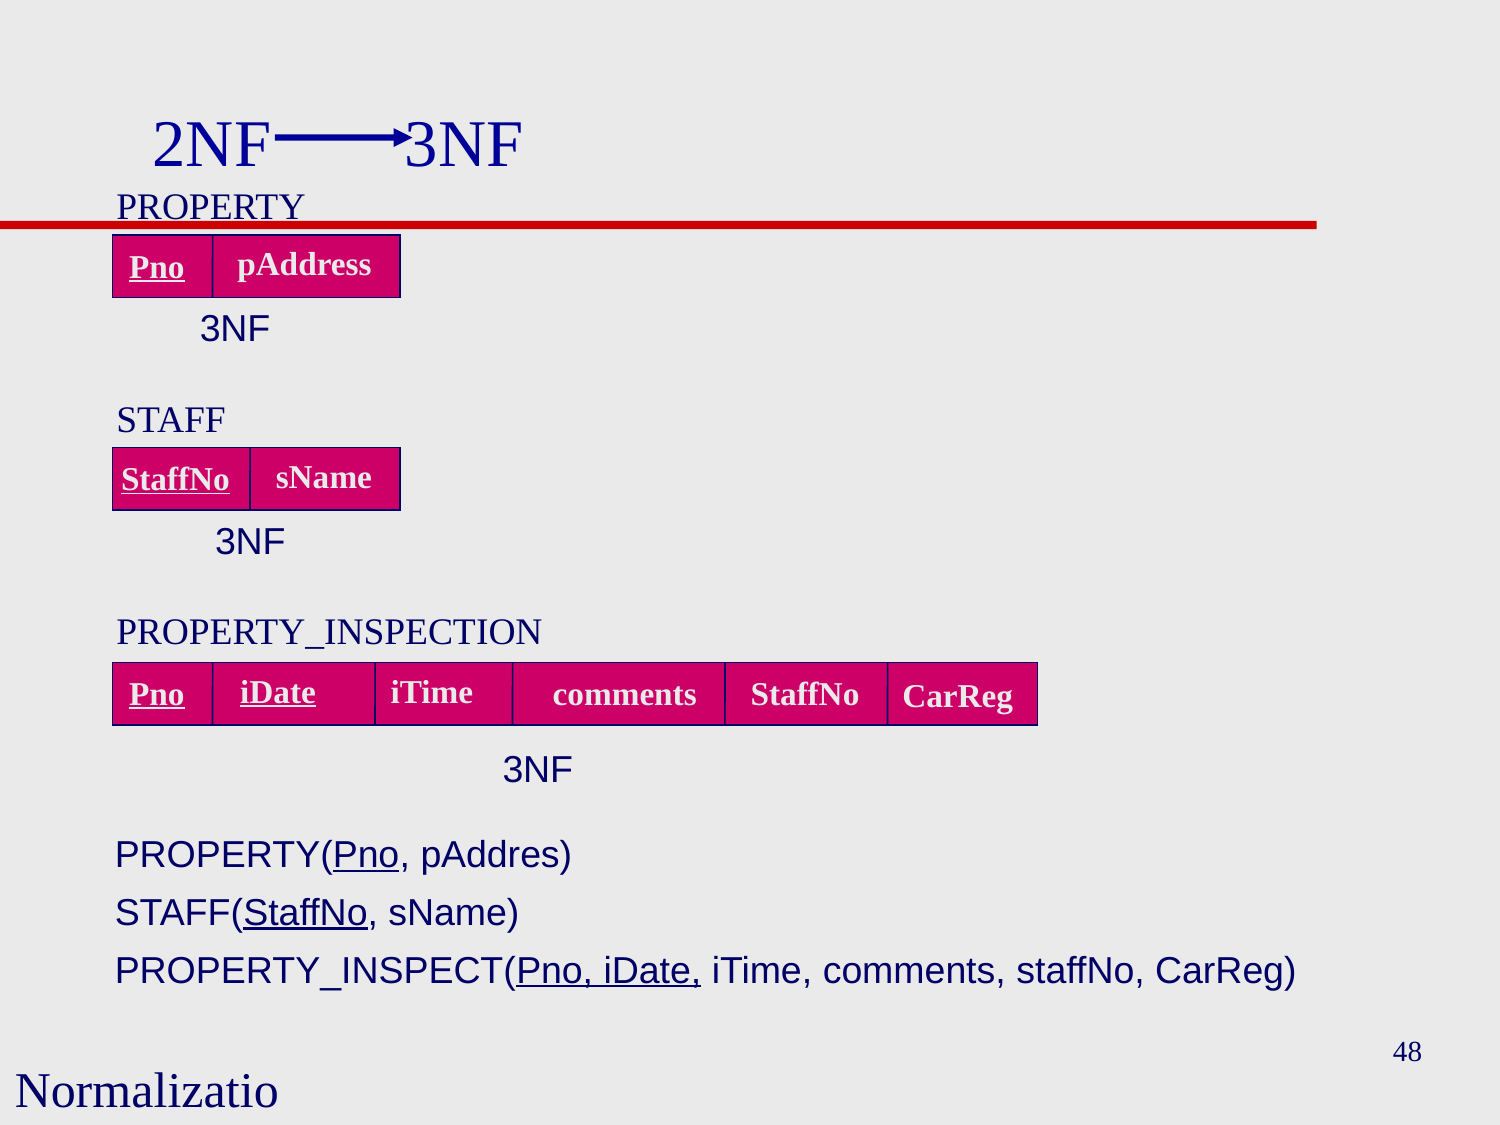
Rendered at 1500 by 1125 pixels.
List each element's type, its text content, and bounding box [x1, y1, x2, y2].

text_box [112, 447, 400, 511]
text_box [513, 662, 887, 725]
text_box [888, 662, 1038, 725]
slide_number Normalization [0, 1050, 313, 1125]
text_box PROPERTY_INSPECTION [101, 599, 558, 660]
text_box 3NF [185, 296, 286, 357]
text_box StaffNo [735, 664, 875, 720]
text_box Pno [106, 664, 200, 720]
text_box [112, 587, 143, 648]
text_box [274, 131, 413, 144]
text_box STAFF [101, 387, 241, 448]
text_box StaffNo [106, 449, 246, 505]
text_box 3NF [200, 510, 301, 570]
text_box PROPERTY [101, 174, 321, 235]
text_box [112, 235, 212, 298]
text_box CarReg [888, 667, 1029, 722]
text_box [112, 662, 212, 725]
text_box [213, 235, 400, 298]
text_box pAddress [222, 235, 387, 290]
text_box sName [261, 447, 388, 503]
text_box PROPERTY(Pno, pAddres) STAFF(StaffNo, sName) PROPERTY_INSPECT(Pno, iDate, iTime, comments, staffNo, CarReg) [99, 823, 1350, 998]
slide_number 48 [1124, 1012, 1438, 1088]
text_box [213, 662, 375, 725]
text_box iTime [375, 662, 488, 718]
text_box comments [537, 664, 712, 720]
text_box Pno [106, 237, 200, 293]
text_box [376, 662, 512, 725]
title 2NF 3NF [137, 0, 1413, 188]
text_box 3NF [487, 737, 589, 798]
text_box iDate [225, 662, 331, 718]
